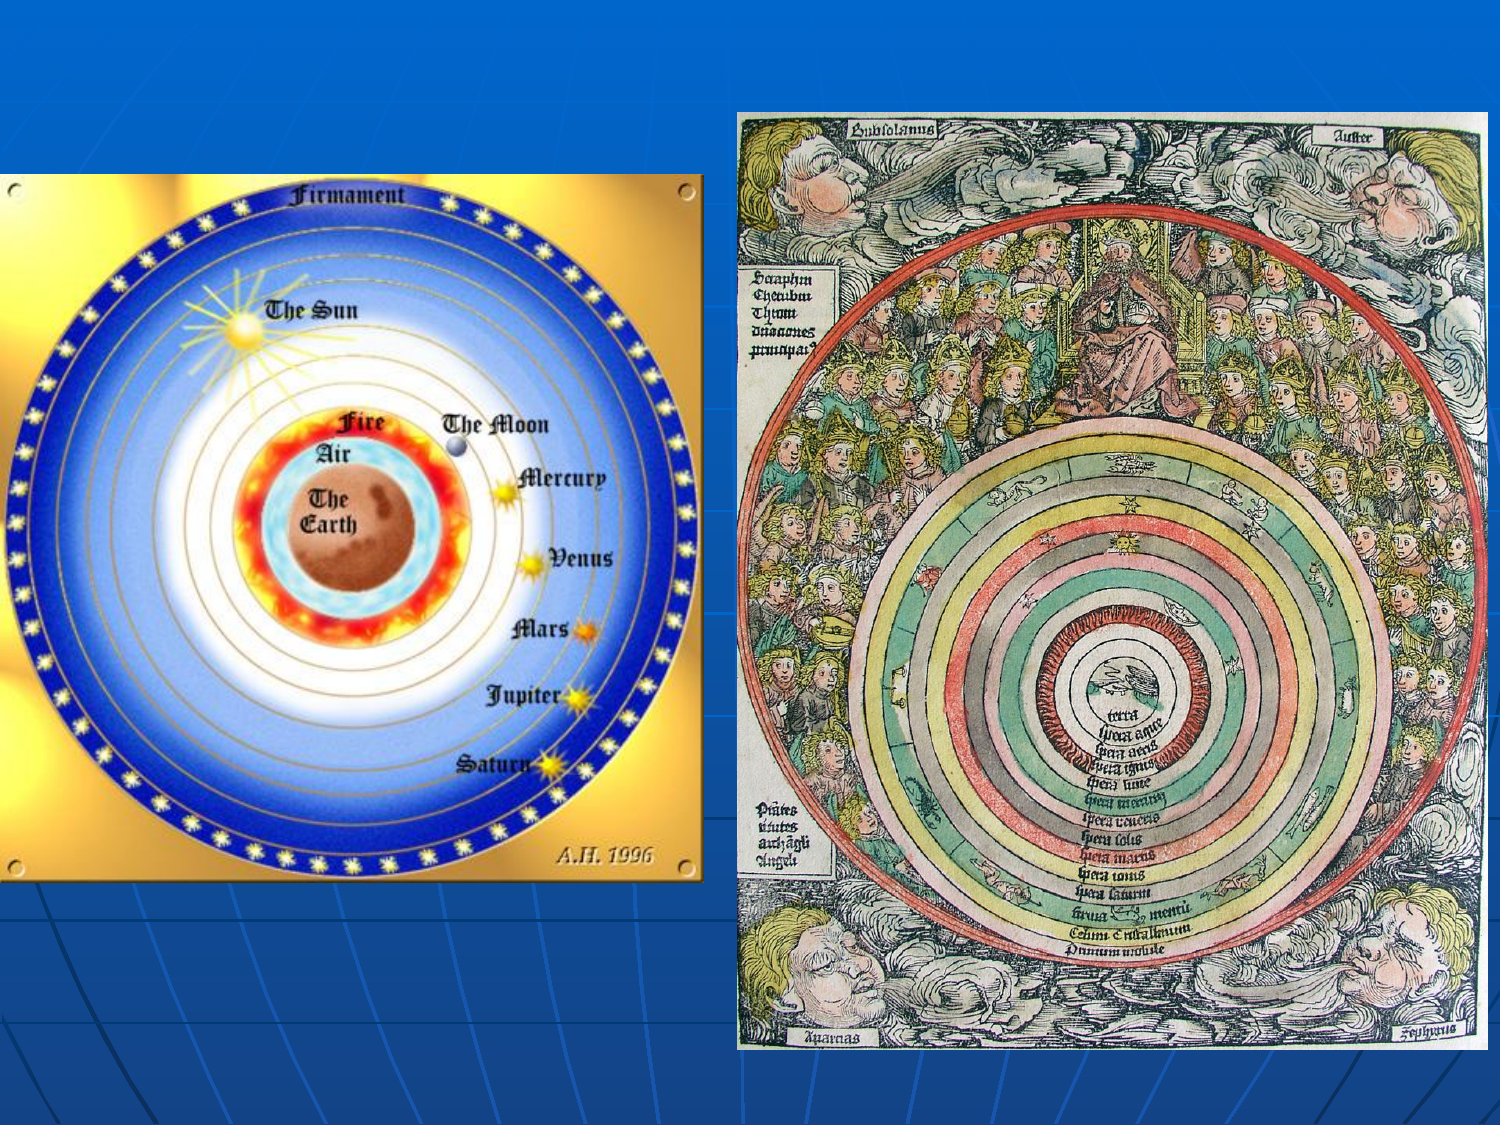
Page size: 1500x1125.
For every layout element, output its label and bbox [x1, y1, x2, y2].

picture [737, 112, 1488, 1051]
picture [0, 174, 704, 883]
